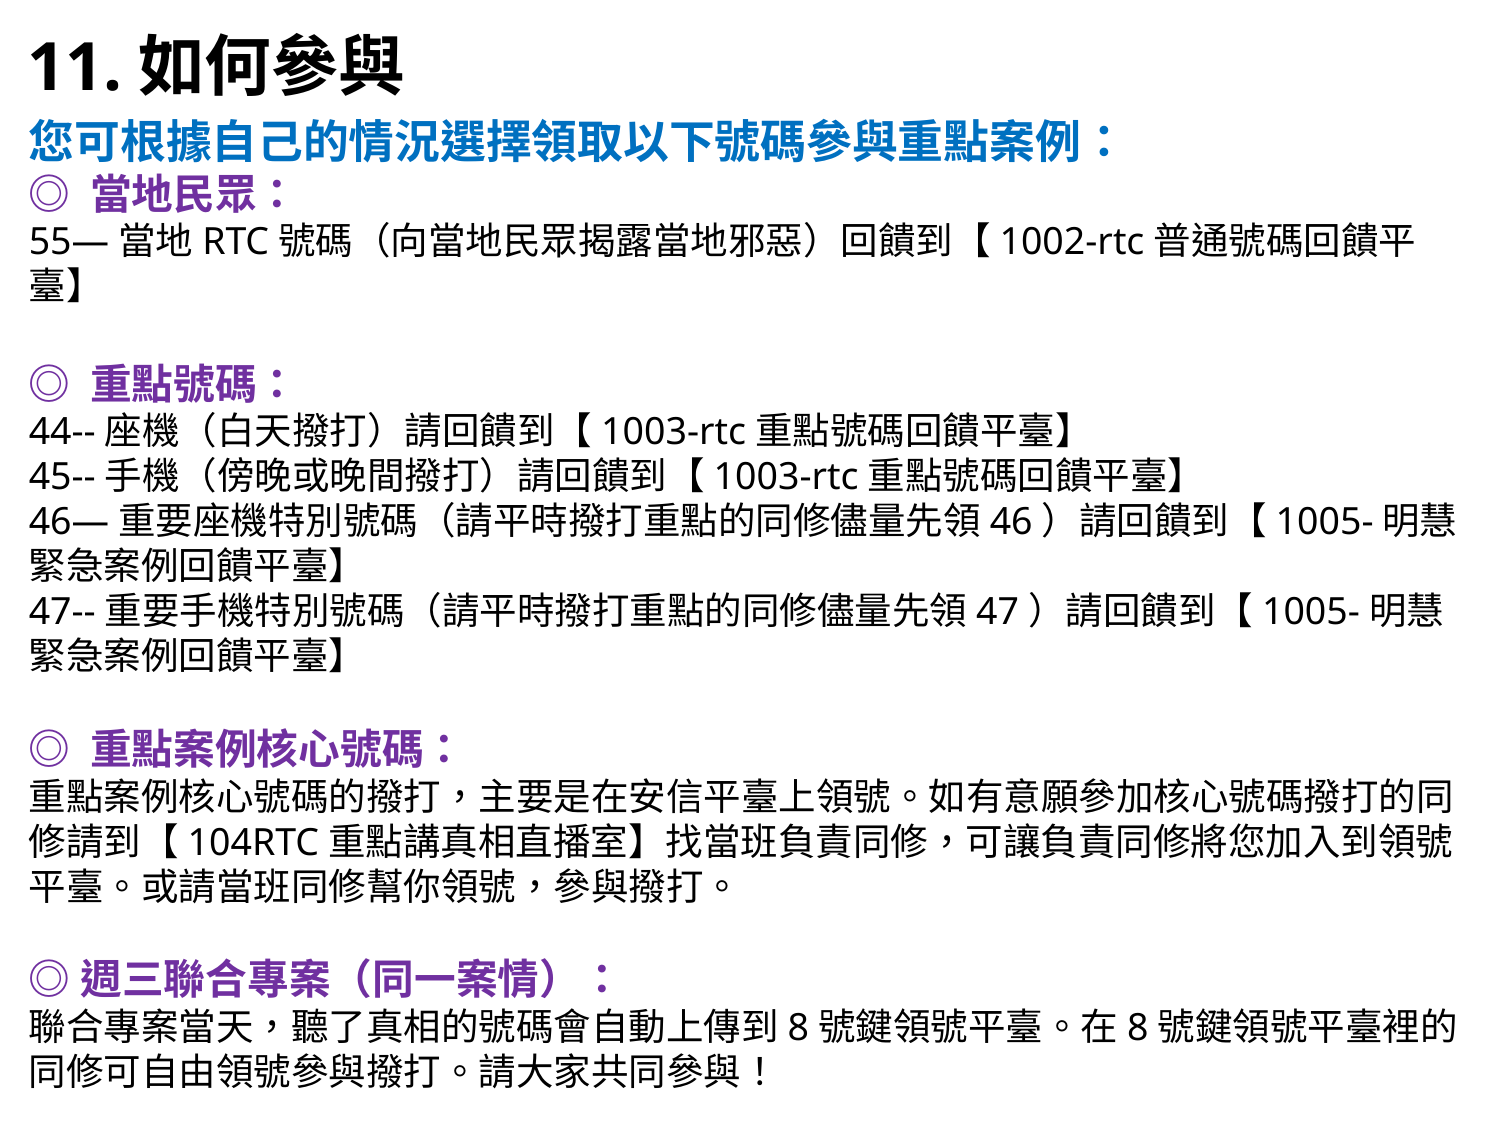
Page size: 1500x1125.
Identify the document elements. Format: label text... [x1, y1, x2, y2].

text_box 11.如何參與 [12, 15, 421, 111]
text_box 您可根據自己的情況選擇領取以下號碼參與重點案例： ◎ 當地民眾： 55—當地RTC號碼（向當地民眾揭露當地邪惡）回饋到【1002-rtc普通號碼回饋平臺】 ◎ 重點號碼： 44--座機（白天撥打）請回饋到【1003-rtc重點號碼回饋平臺】 45--手機（傍晚或晚間撥打）請回饋到【1003-rtc重點號碼回饋平臺】 46—重要座機特別號碼（請平時撥打重點的同修儘量先領46）請回饋到【1005-明慧緊急案例回饋平臺】 47--重要手機特別號碼（請平時撥打重點的同修儘量先領47）請回饋到【1005-明慧緊急案例回饋平臺】 ◎ 重點案例核心號碼： 重點案例核心號碼的撥打，主要是在安信平臺上領號。如有意願參加核心號碼撥打的同修請到【104RTC重點講真相直播室】找當班負責同修，可讓負責同修將您加入到領號平臺。或請當班同修幫你領號，參與撥打。 ◎週三聯合專案（同一案情）： 聯合專案當天，聽了真相的號碼會自動上傳到8號鍵領號平臺。在8號鍵領號平臺裡的同修可自由領號參與撥打。請大家共同參與！ [13, 105, 1485, 1100]
